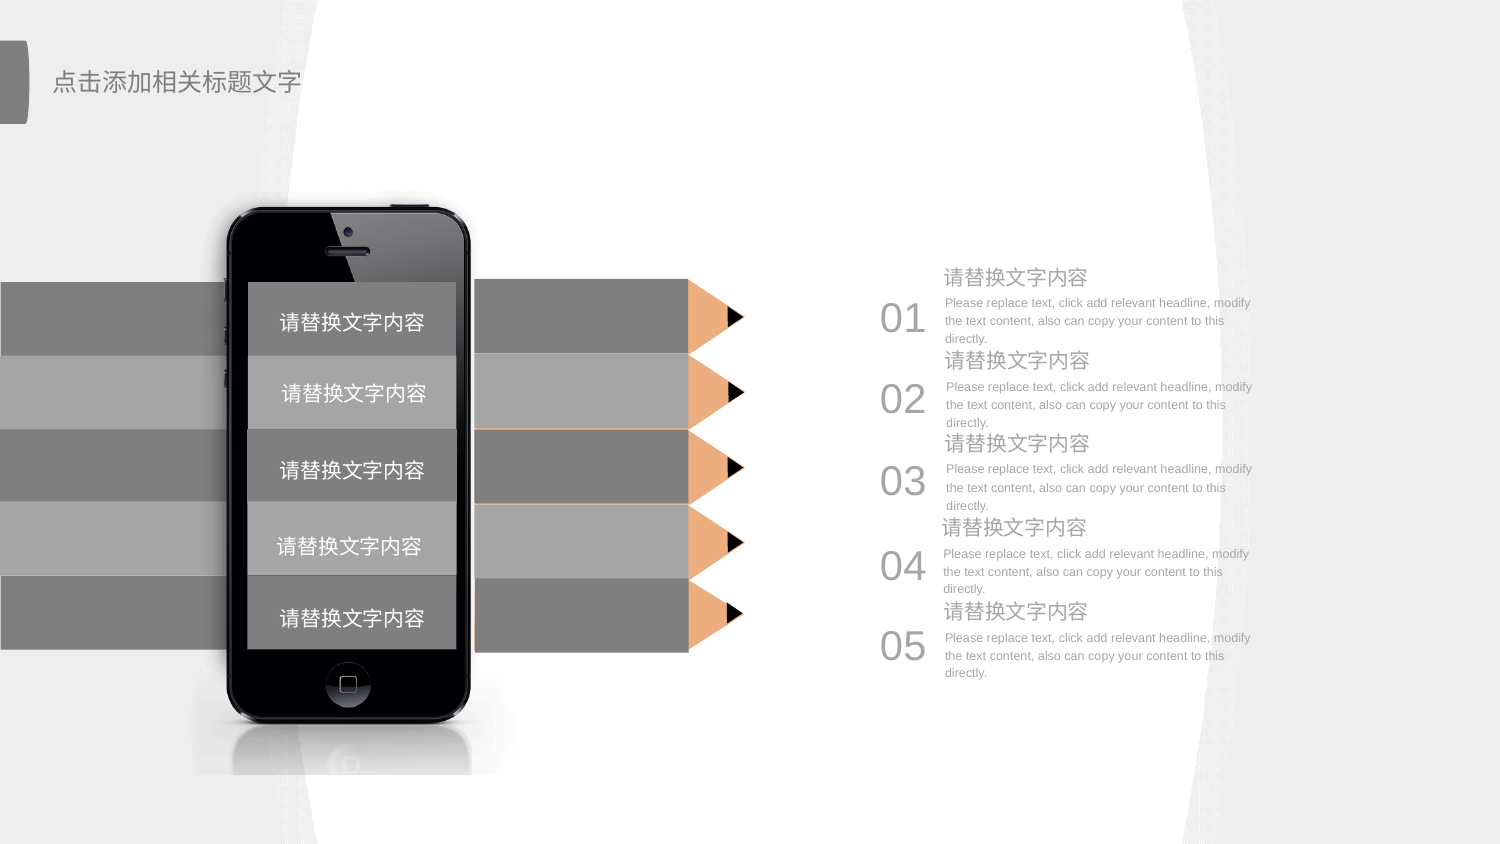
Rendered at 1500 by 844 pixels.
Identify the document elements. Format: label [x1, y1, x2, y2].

text_box [866, 593, 1256, 716]
text_box [866, 425, 1258, 511]
text_box [866, 259, 1256, 342]
text_box [0, 159, 746, 776]
picture [0, 0, 1500, 844]
text_box [866, 342, 1258, 424]
text_box [866, 509, 1255, 592]
